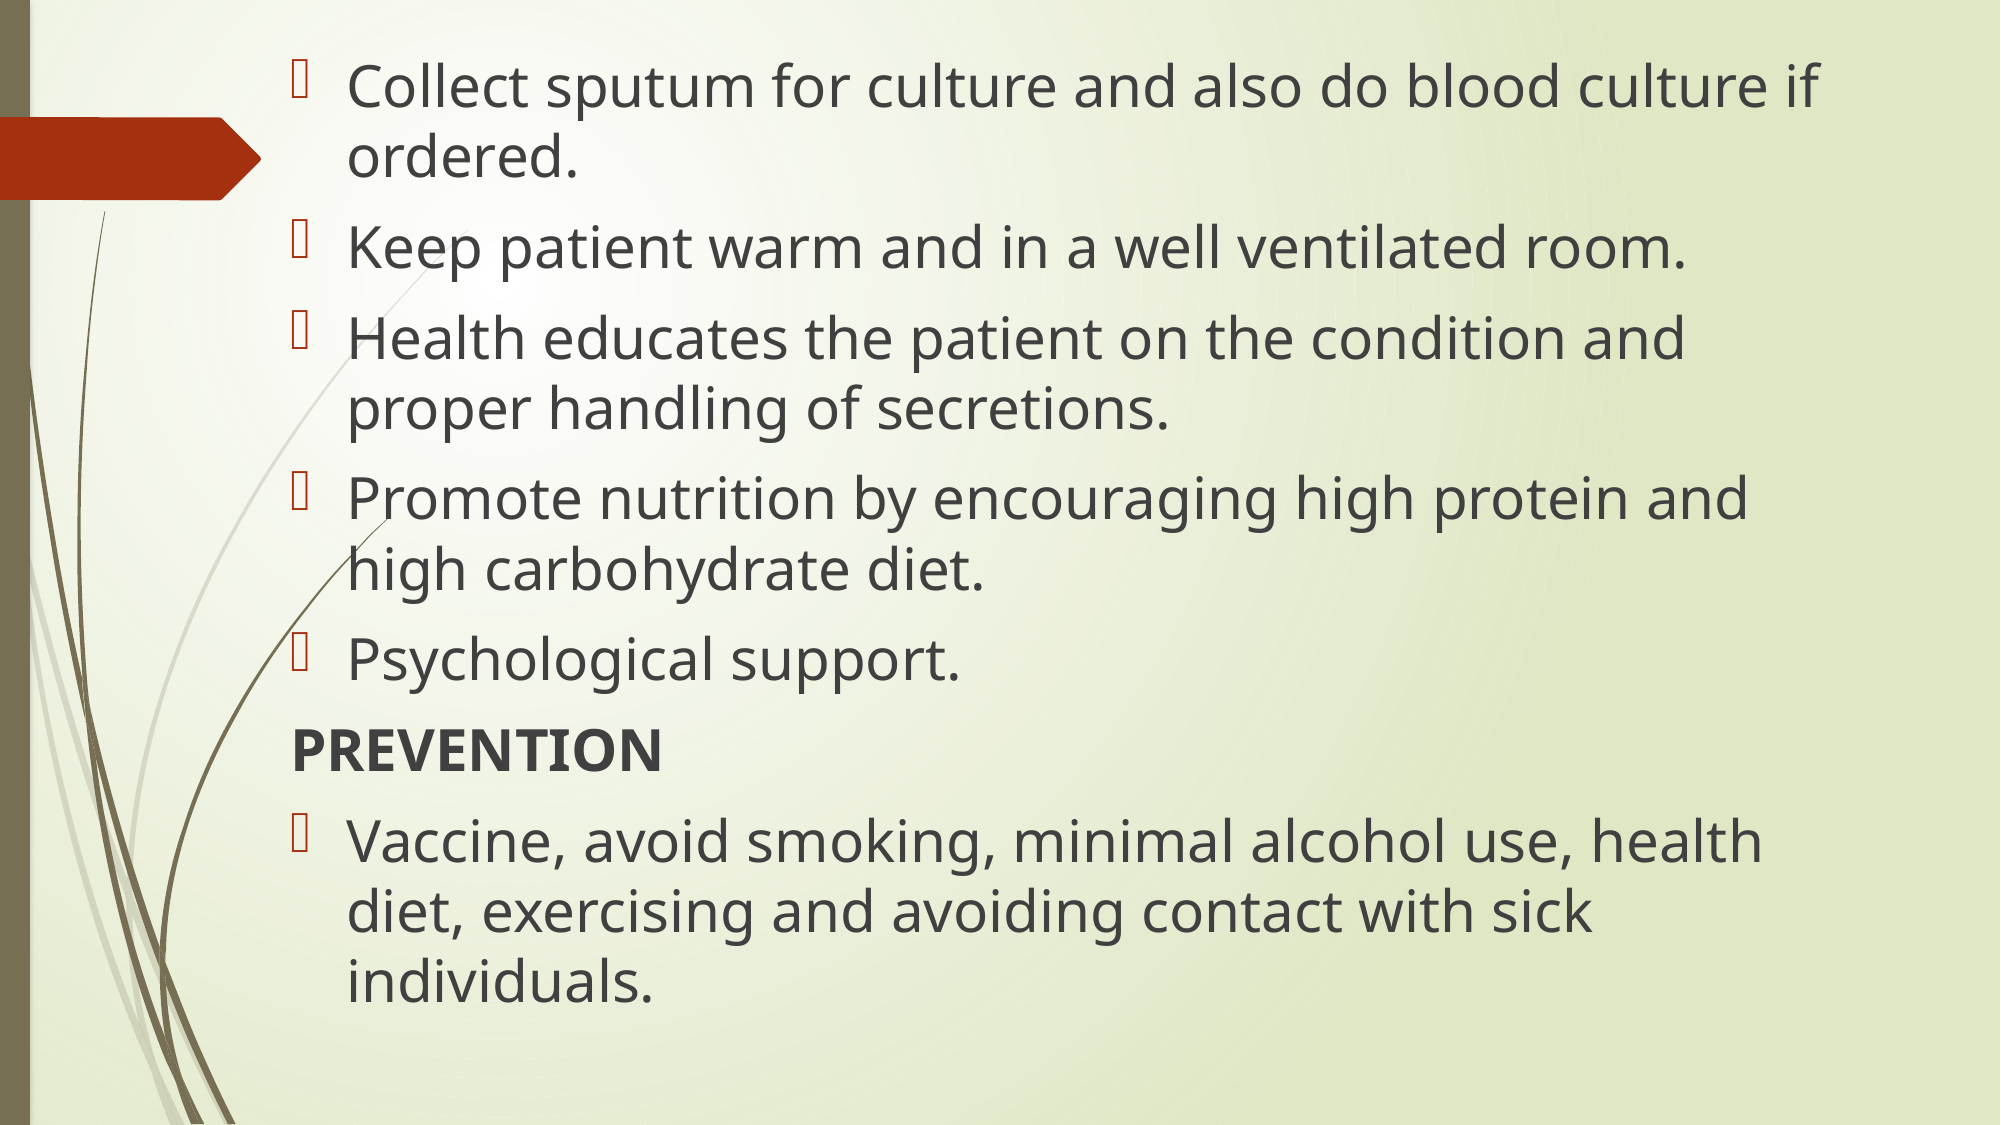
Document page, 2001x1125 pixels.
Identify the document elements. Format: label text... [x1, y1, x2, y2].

list Collect sputum for culture and also do blood culture if ordered. Keep patient warm and in a well ventilated room. Health educates the patient on the condition and proper handling of secretions. Promote nutrition by encouraging high protein and high carbohydrate diet. Psychological support. PREVENTION Vaccine, avoid smoking, minimal alcohol use, health diet, exercising and avoiding contact with sick individuals. [275, 41, 1888, 1092]
